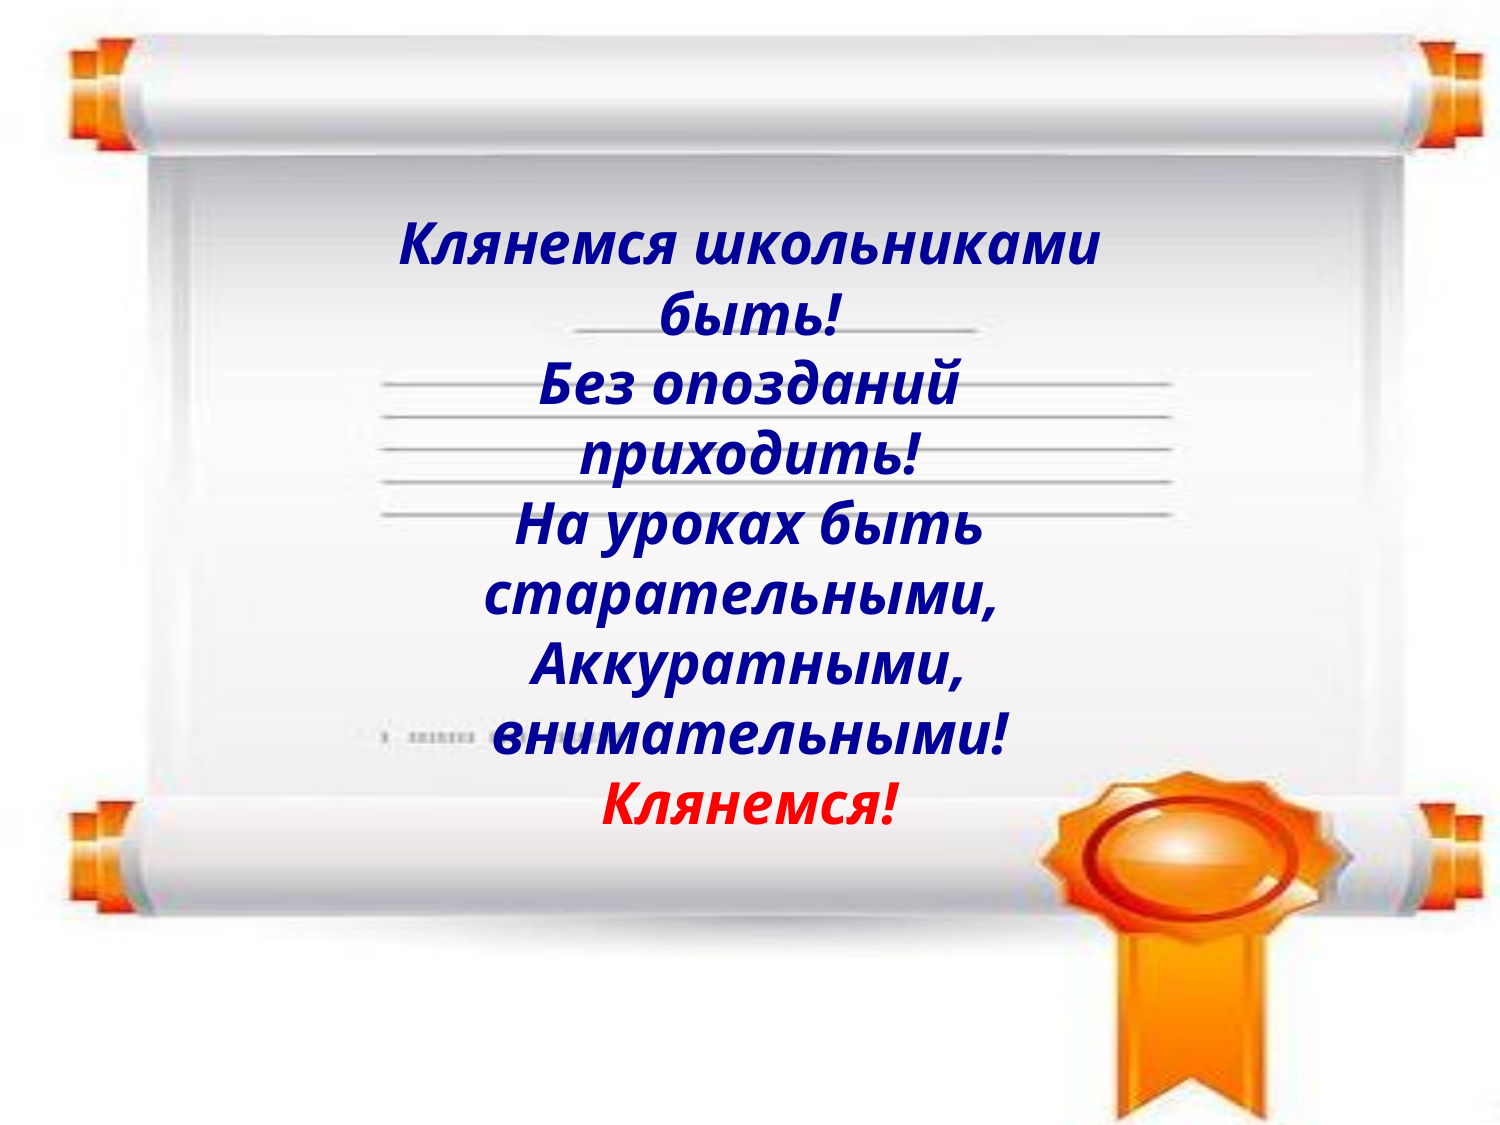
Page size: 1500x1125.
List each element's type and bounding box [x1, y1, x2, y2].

list [0, 0, 1500, 1125]
